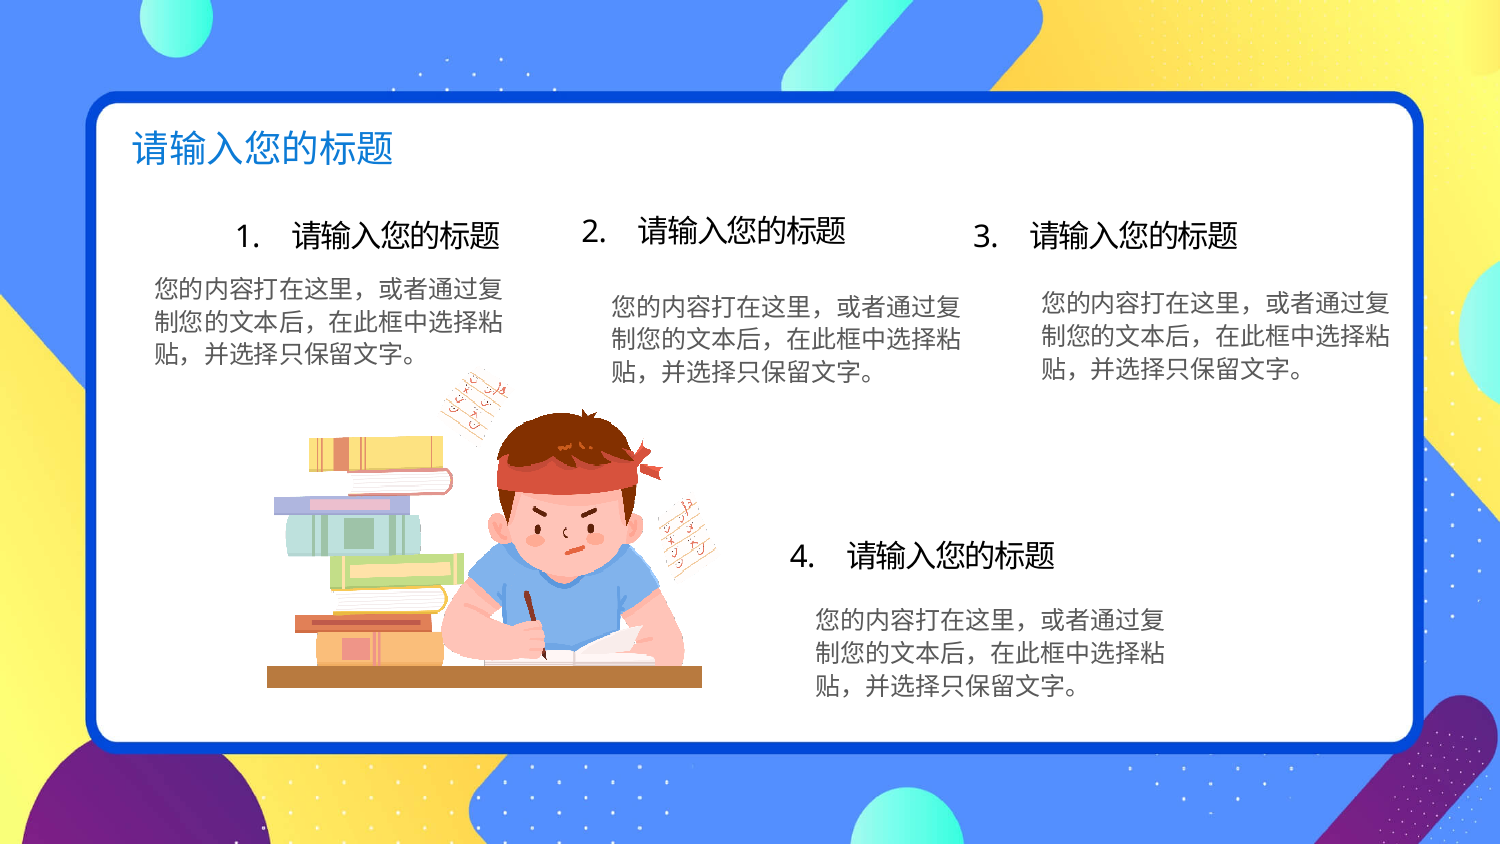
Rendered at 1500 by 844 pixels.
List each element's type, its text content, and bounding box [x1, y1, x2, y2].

text_box 请输入您的标题 [220, 208, 551, 261]
text_box 请输入您的标题 [958, 208, 1289, 261]
text_box 您的内容打在这里，或者通过复制您的文本后，在此框中选择粘贴，并选择只保留文字。 [799, 593, 1183, 662]
text_box 您的内容打在这里，或者通过复制您的文本后，在此框中选择粘贴，并选择只保留文字。 [595, 279, 979, 349]
picture [0, 0, 1500, 844]
text_box 请输入您的标题 [566, 204, 897, 257]
text_box 请输入您的标题 [774, 528, 1105, 582]
text_box 请输入您的标题 [116, 117, 410, 178]
text_box 您的内容打在这里，或者通过复制您的文本后，在此框中选择粘贴，并选择只保留文字。 [137, 261, 522, 331]
text_box 您的内容打在这里，或者通过复制您的文本后，在此框中选择粘贴，并选择只保留文字。 [1024, 276, 1409, 345]
